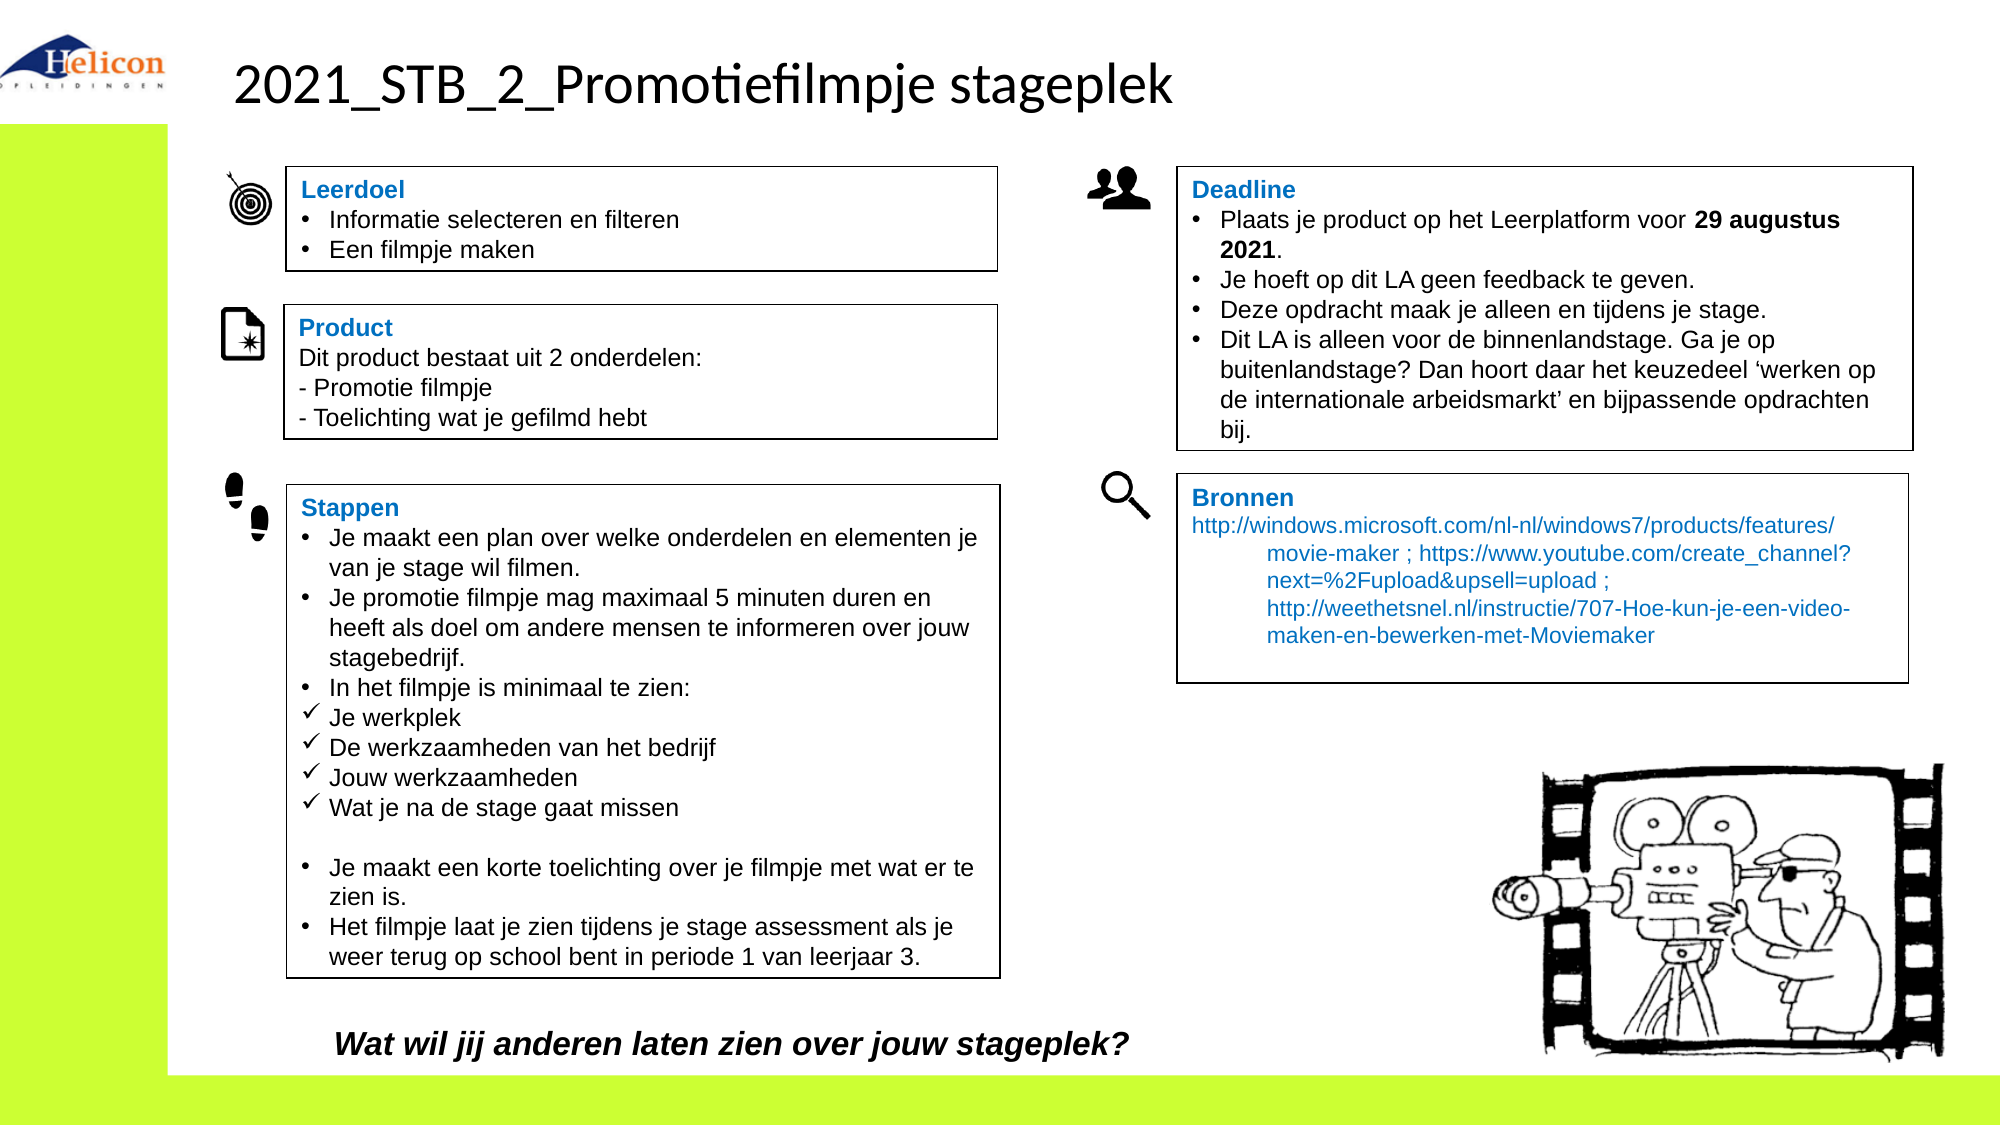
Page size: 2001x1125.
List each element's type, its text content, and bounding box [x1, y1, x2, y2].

text_box Leerdoel Informatie selecteren en filteren Een filmpje maken [286, 166, 998, 271]
text_box Wat wil jij anderen laten zien over jouw stageplek? [318, 1014, 1451, 1070]
picture [1485, 759, 1952, 1065]
picture [221, 307, 265, 361]
text_box Stappen Je maakt een plan over welke onderdelen en elementen je van je stage wil filmen. Je promotie filmpje mag maximaal 5 minuten duren en heeft als doel om andere mensen te informeren over jouw stagebedrijf. In het filmpje is minimaal te zien: Je werkplek De werkzaamheden van het bedrijf Jouw werkzaamheden Wat je na de stage gaat missen Je maakt een korte toelichting over je filmpje met wat er te zien is. Het filmpje laat je zien tijdens je stage assessment als je weer terug op school bent in periode 1 van leerjaar 3. [286, 484, 1000, 979]
picture [225, 472, 269, 542]
picture [0, 0, 168, 125]
text_box Bronnen http://windows.microsoft.com/nl-nl/windows7/products/features/movie-maker ; https://www.youtube.com/create_channel?next=%2Fupload&upsell=upload ; http://weethetsnel.nl/instructie/707-Hoe-kun-je-een-video-maken-en-bewerken-met-Moviemaker [1177, 473, 1909, 684]
text_box [169, 1074, 2000, 1125]
picture [1086, 166, 1151, 210]
text_box [0, 0, 169, 1125]
text_box Product Dit product bestaat uit 2 onderdelen: - Promotie filmpje - Toelichting wat je gefilmd hebt [283, 304, 998, 439]
picture [1101, 471, 1151, 520]
text_box 2021_STB_2_Promotiefilmpje stageplek [219, 38, 1719, 123]
picture [223, 166, 273, 234]
text_box Deadline Plaats je product op het Leerplatform voor 29 augustus 2021. Je hoeft op dit LA geen feedback te geven. Deze opdracht maak je alleen en tijdens je stage. Dit LA is alleen voor de binnenlandstage. Ga je op buitenlandstage? Dan hoort daar het keuzedeel ‘werken op de internationale arbeidsmarkt’ en bijpassende opdrachten bij. [1177, 166, 1913, 451]
